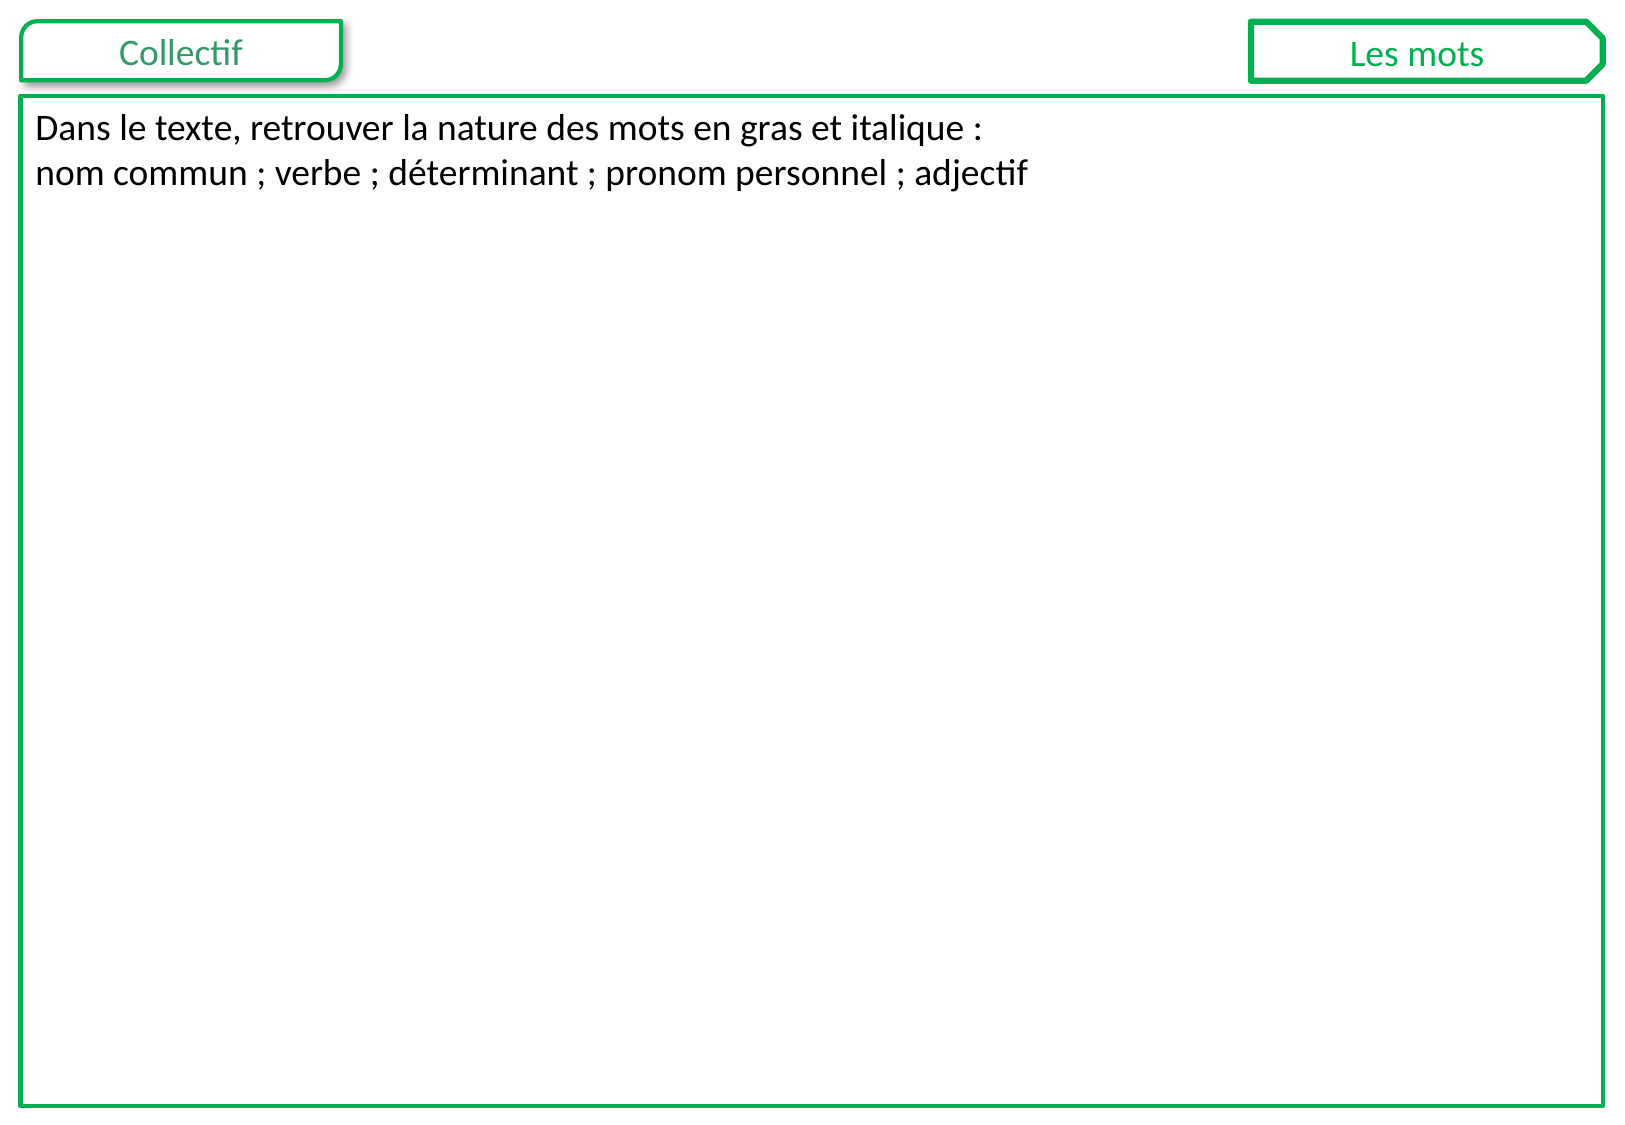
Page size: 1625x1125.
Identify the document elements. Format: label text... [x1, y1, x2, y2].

list Les mots [1250, 21, 1584, 81]
list Dans le texte, retrouver la nature des mots en gras et italique : nom commun ; verbe ; déterminant ; pronom personnel ; adjectif [18, 94, 1605, 1108]
